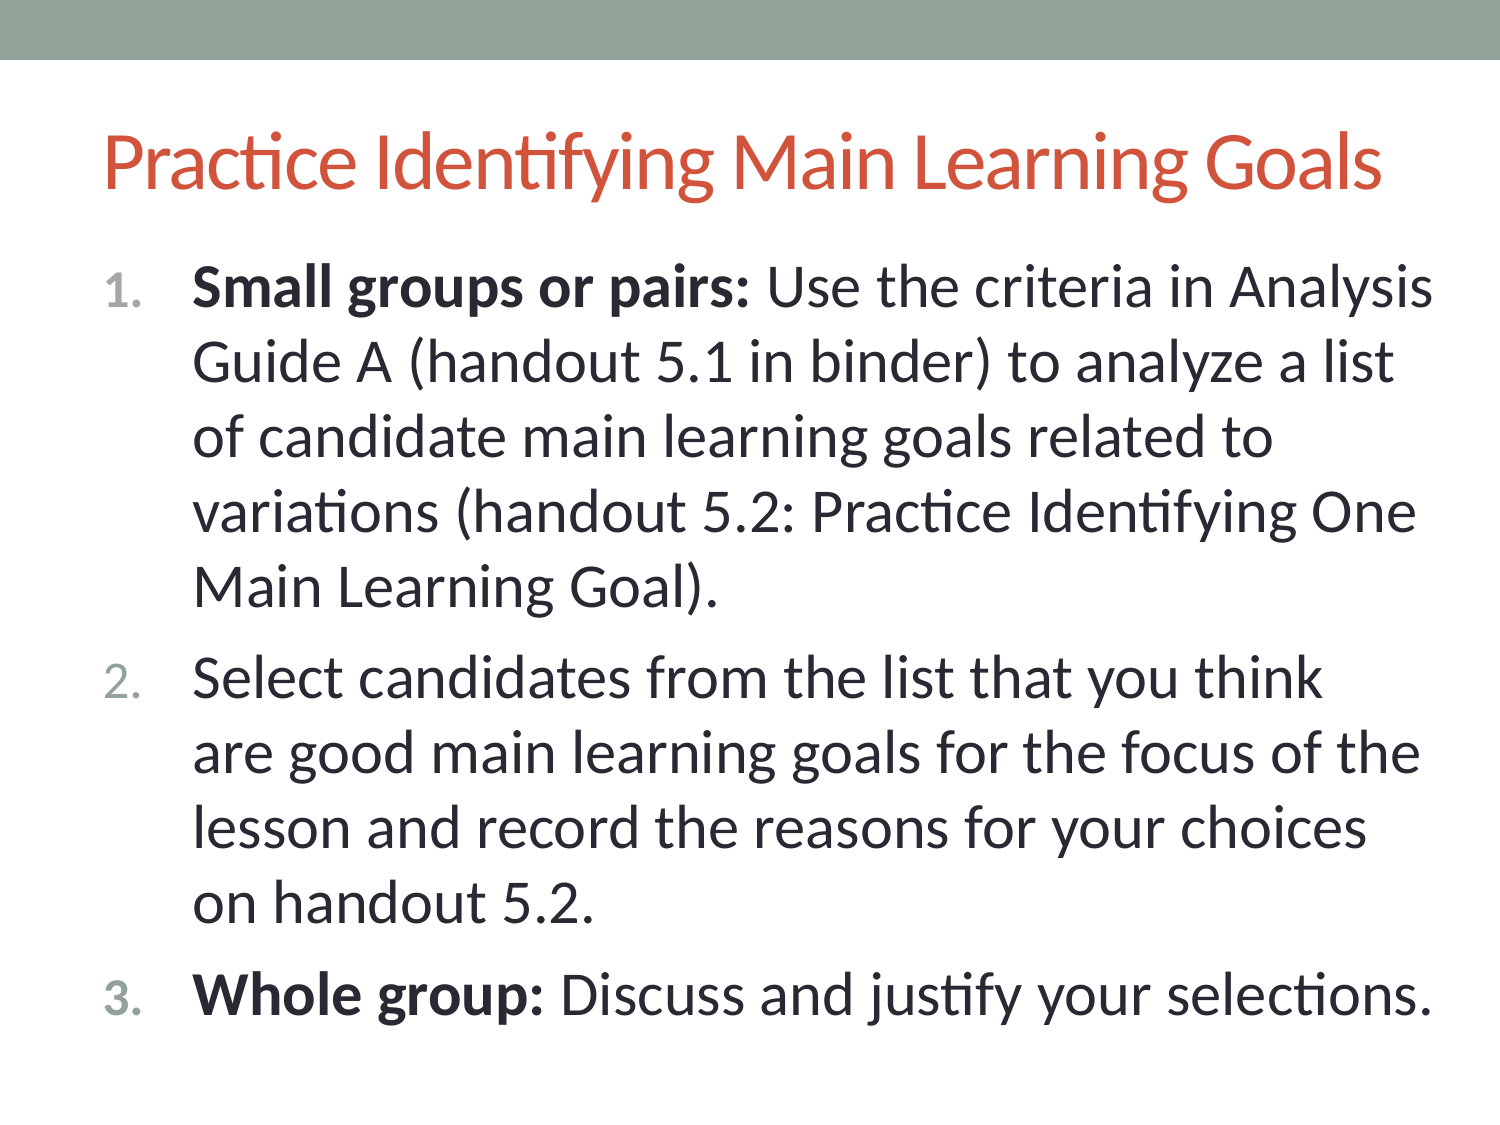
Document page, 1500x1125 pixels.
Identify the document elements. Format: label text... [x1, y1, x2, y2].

title Practice Identifying Main Learning Goals [87, 62, 1450, 237]
list Small groups or pairs: Use the criteria in Analysis Guide A (handout 5.1 in binder) to analyze a list of candidate main learning goals related to variations (handout 5.2: Practice Identifying One Main Learning Goal). Select candidates from the list that you think are good main learning goals for the focus of the lesson and record the reasons for your choices on handout 5.2. Whole group: Discuss and justify your selections. [87, 237, 1475, 1088]
